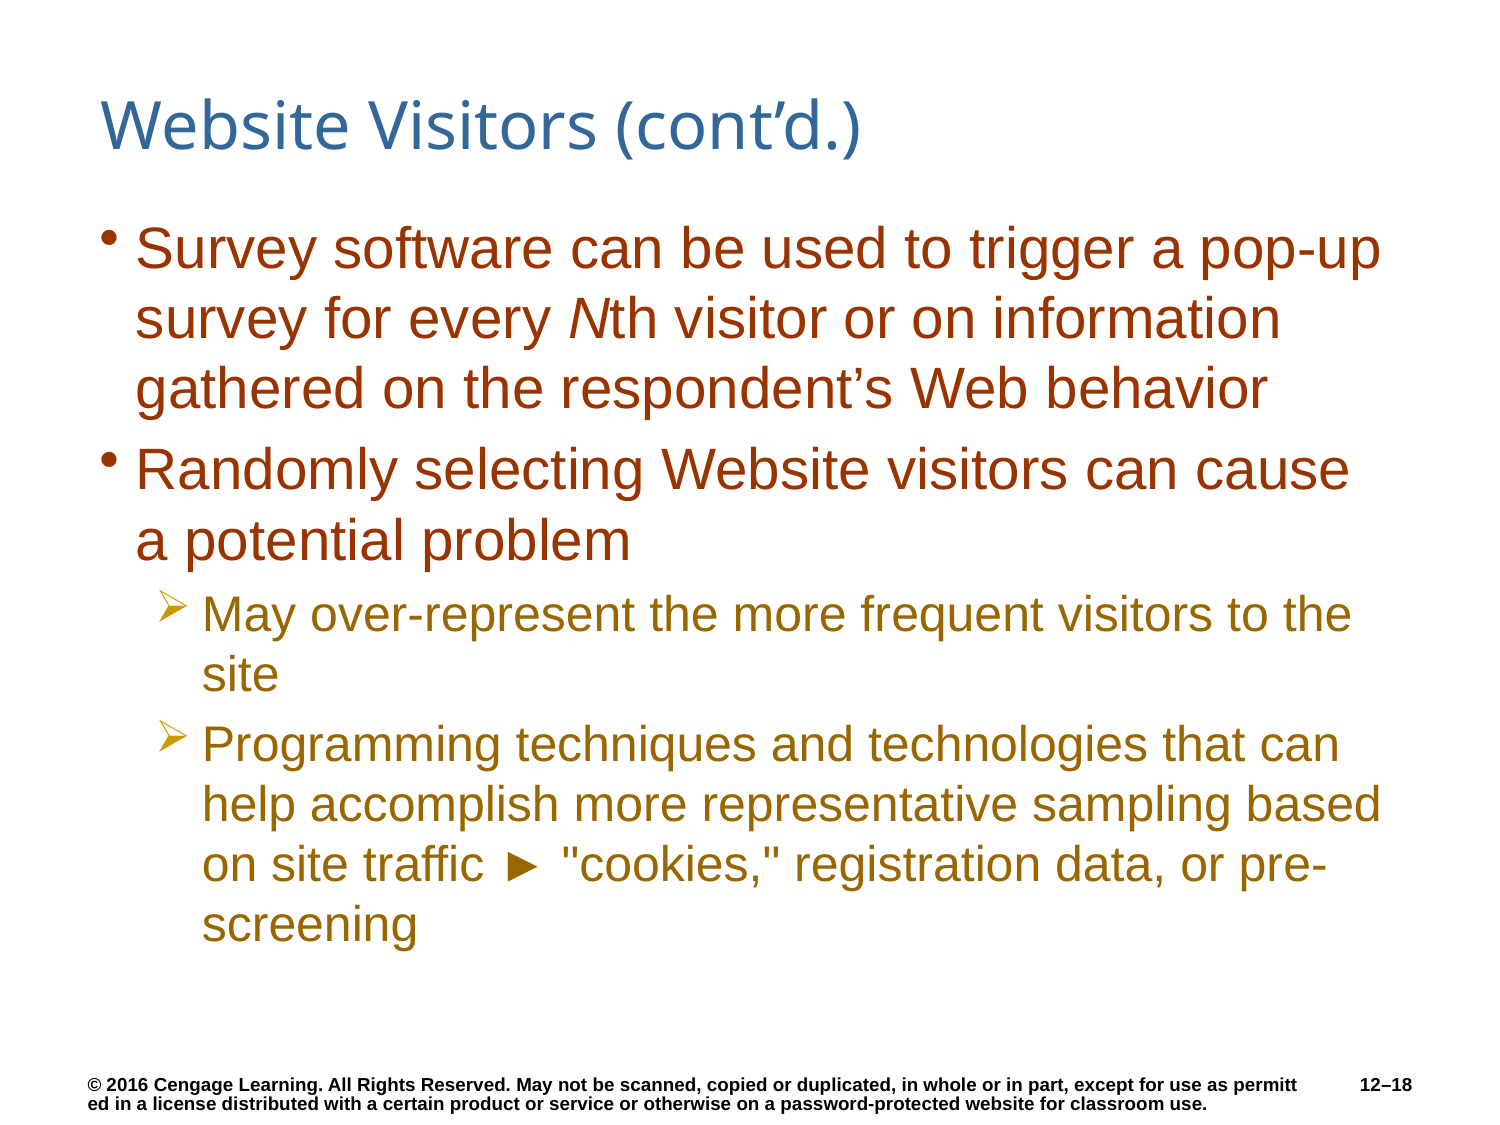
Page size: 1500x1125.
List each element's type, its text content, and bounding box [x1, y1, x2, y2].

list Survey software can be used to trigger a pop-up survey for every Nth visitor or on information gathered on the respondent’s Web behavior Randomly selecting Website visitors can cause a potential problem May over-represent the more frequent visitors to the site Programming techniques and technologies that can help accomplish more representative sampling based on site traffic ► "cookies," registration data, or pre-screening [84, 202, 1414, 1013]
title Website Visitors (cont’d.) [85, 75, 1411, 171]
slide_number 12–18 [1050, 1042, 1413, 1103]
footer © 2016 Cengage Learning. All Rights Reserved. May not be scanned, copied or duplicated, in whole or in part, except for use as permitted in a license distributed with a certain product or service or otherwise on a password-protected website for classroom use. [87, 1057, 1050, 1103]
